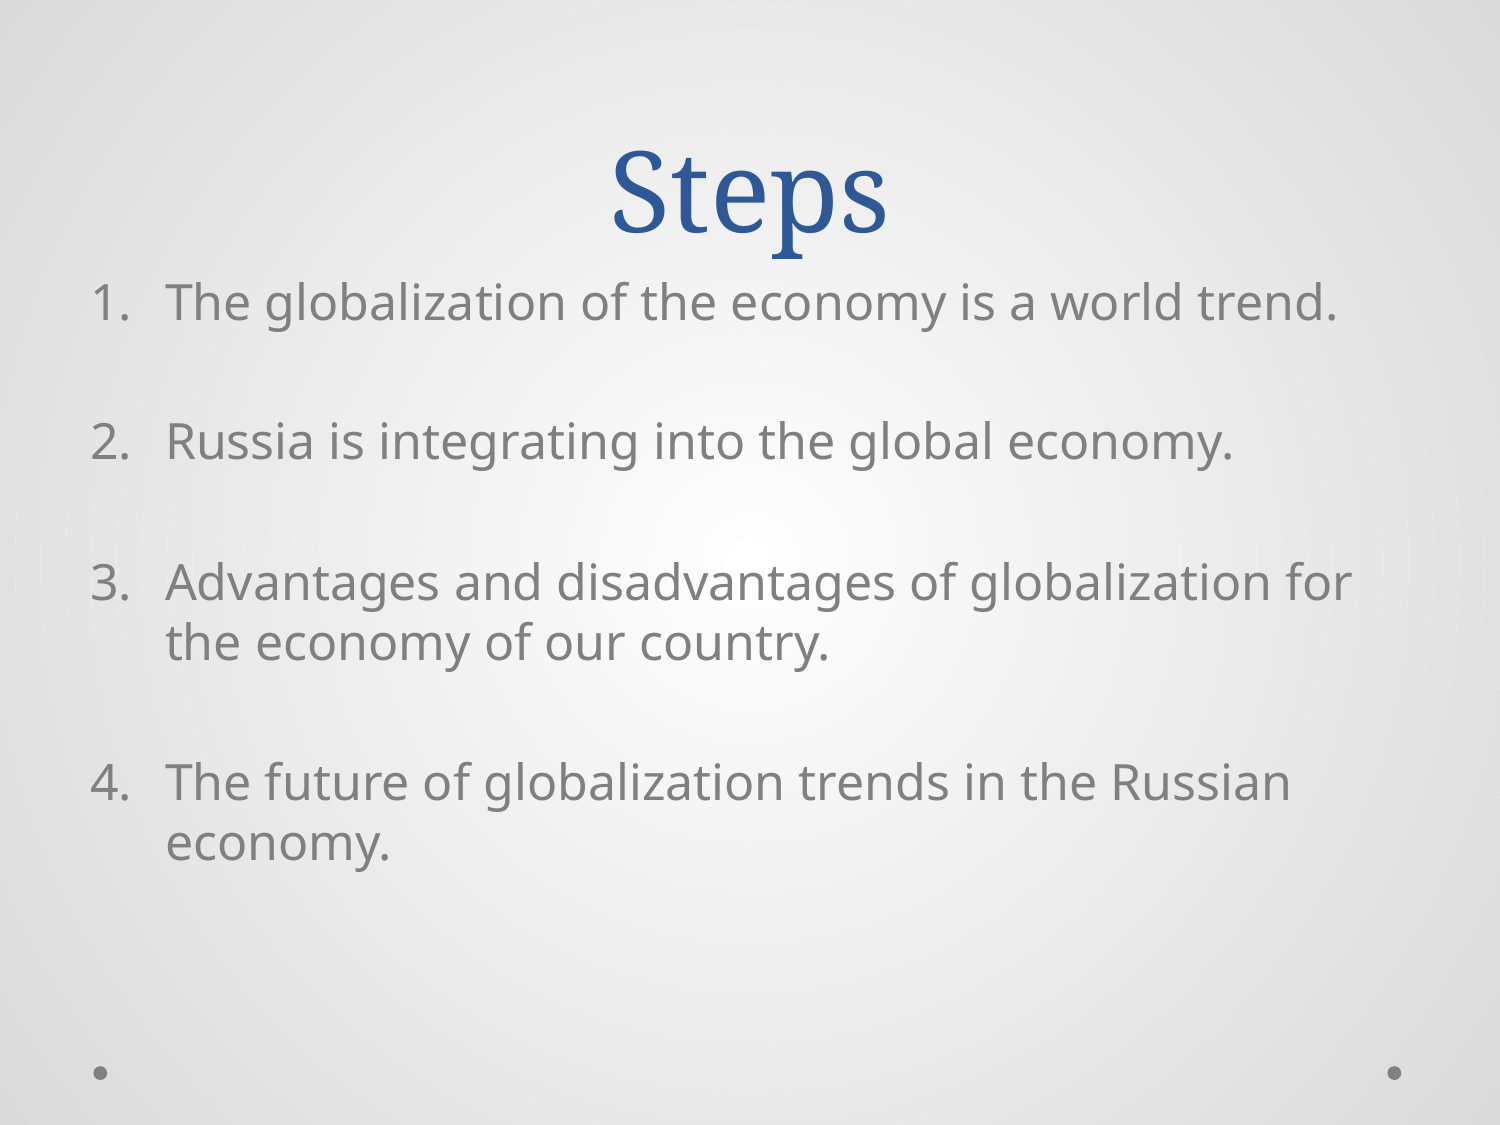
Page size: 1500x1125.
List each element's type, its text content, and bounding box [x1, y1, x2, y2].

title Steps [75, 0, 1425, 262]
list The globalization of the economy is a world trend. Russia is integrating into the global economy. Advantages and disadvantages of globalization for the economy of our country. The future of globalization trends in the Russian economy. [75, 262, 1425, 1005]
